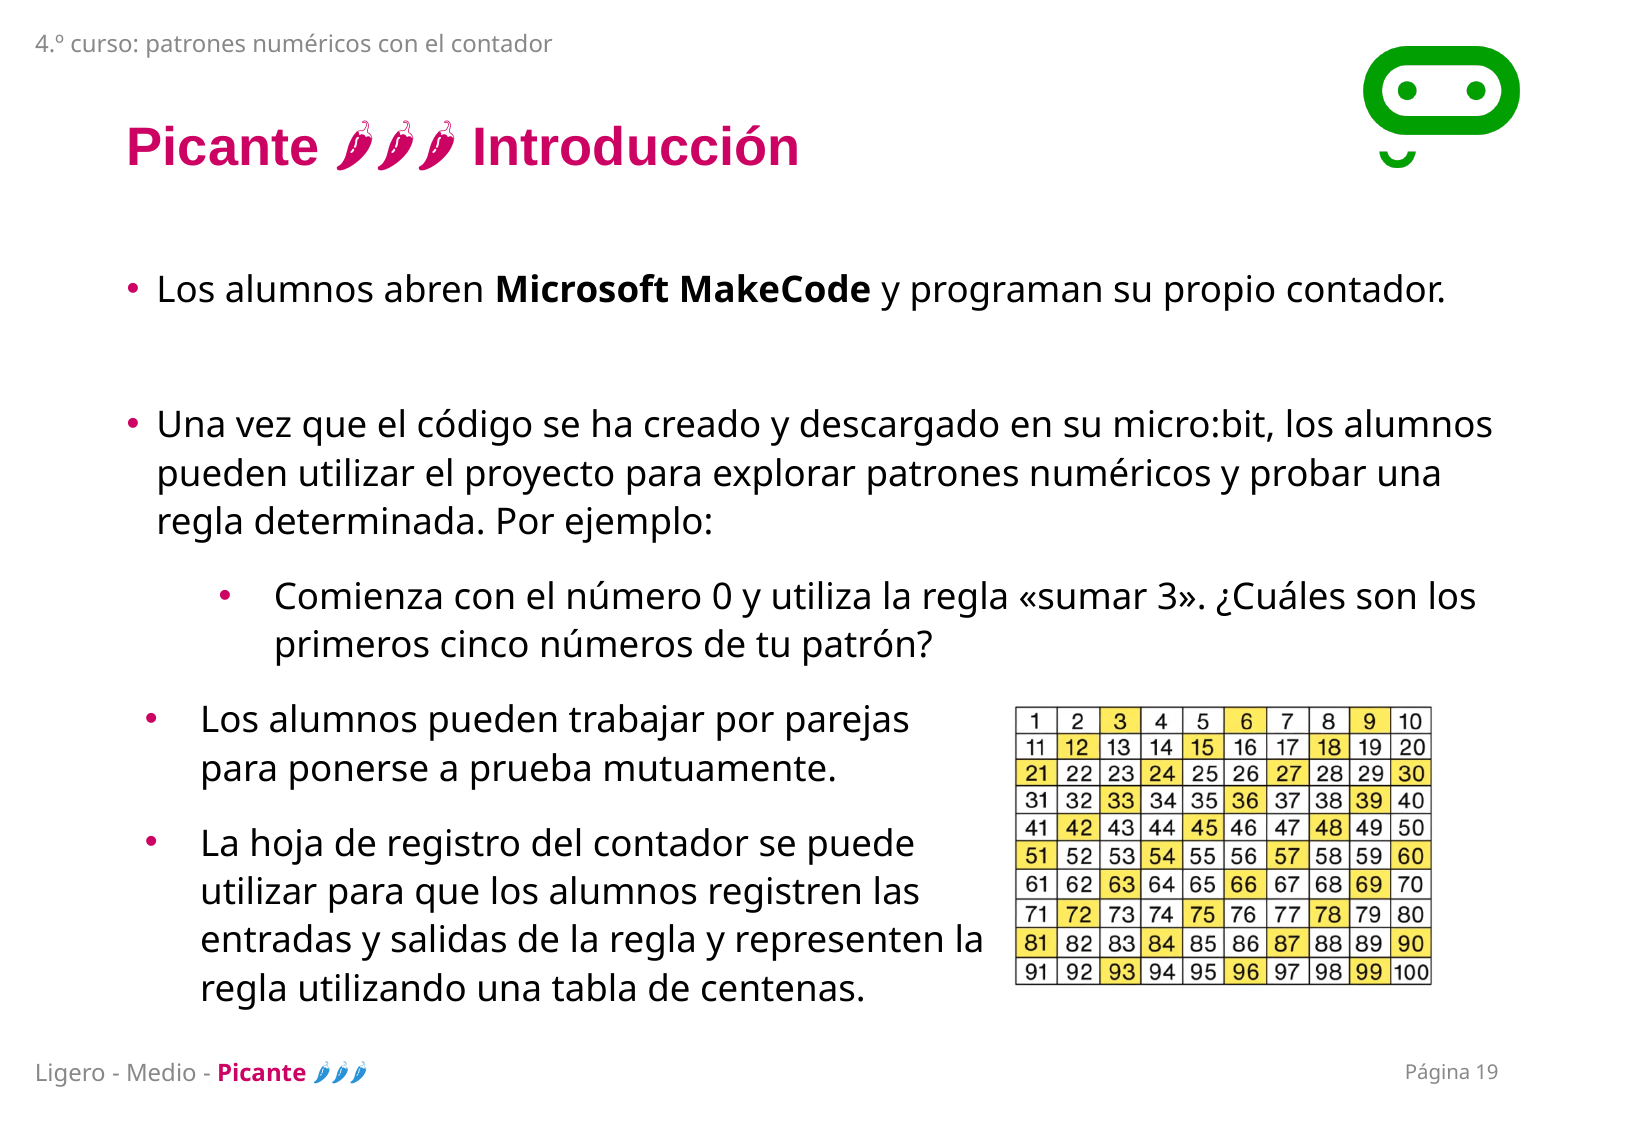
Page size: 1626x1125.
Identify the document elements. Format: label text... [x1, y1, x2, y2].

title Picante 🌶️🌶️🌶️ Introducción [111, 74, 1514, 225]
list Los alumnos abren Microsoft MakeCode y programan su propio contador. Una vez que el código se ha creado y descargado en su micro:bit, los alumnos pueden utilizar el proyecto para explorar patrones numéricos y probar una regla determinada. Por ejemplo: Comienza con el número 0 y utiliza la regla «sumar 3». ¿Cuáles son los primeros cinco números de tu patrón? Los alumnos pueden trabajar por parejas para ponerse a prueba mutuamente. La hoja de registro del contador se puede utilizar para que los alumnos registren las entradas y salidas de la regla y representen la regla utilizando una tabla de centenas. [111, 253, 1514, 1019]
picture [1001, 690, 1452, 1002]
text_box Ligero - Medio - Picante 🌶️🌶️🌶️ [19, 1042, 623, 1103]
picture [1362, 46, 1521, 168]
slide_number Página 19 [1147, 1042, 1514, 1103]
